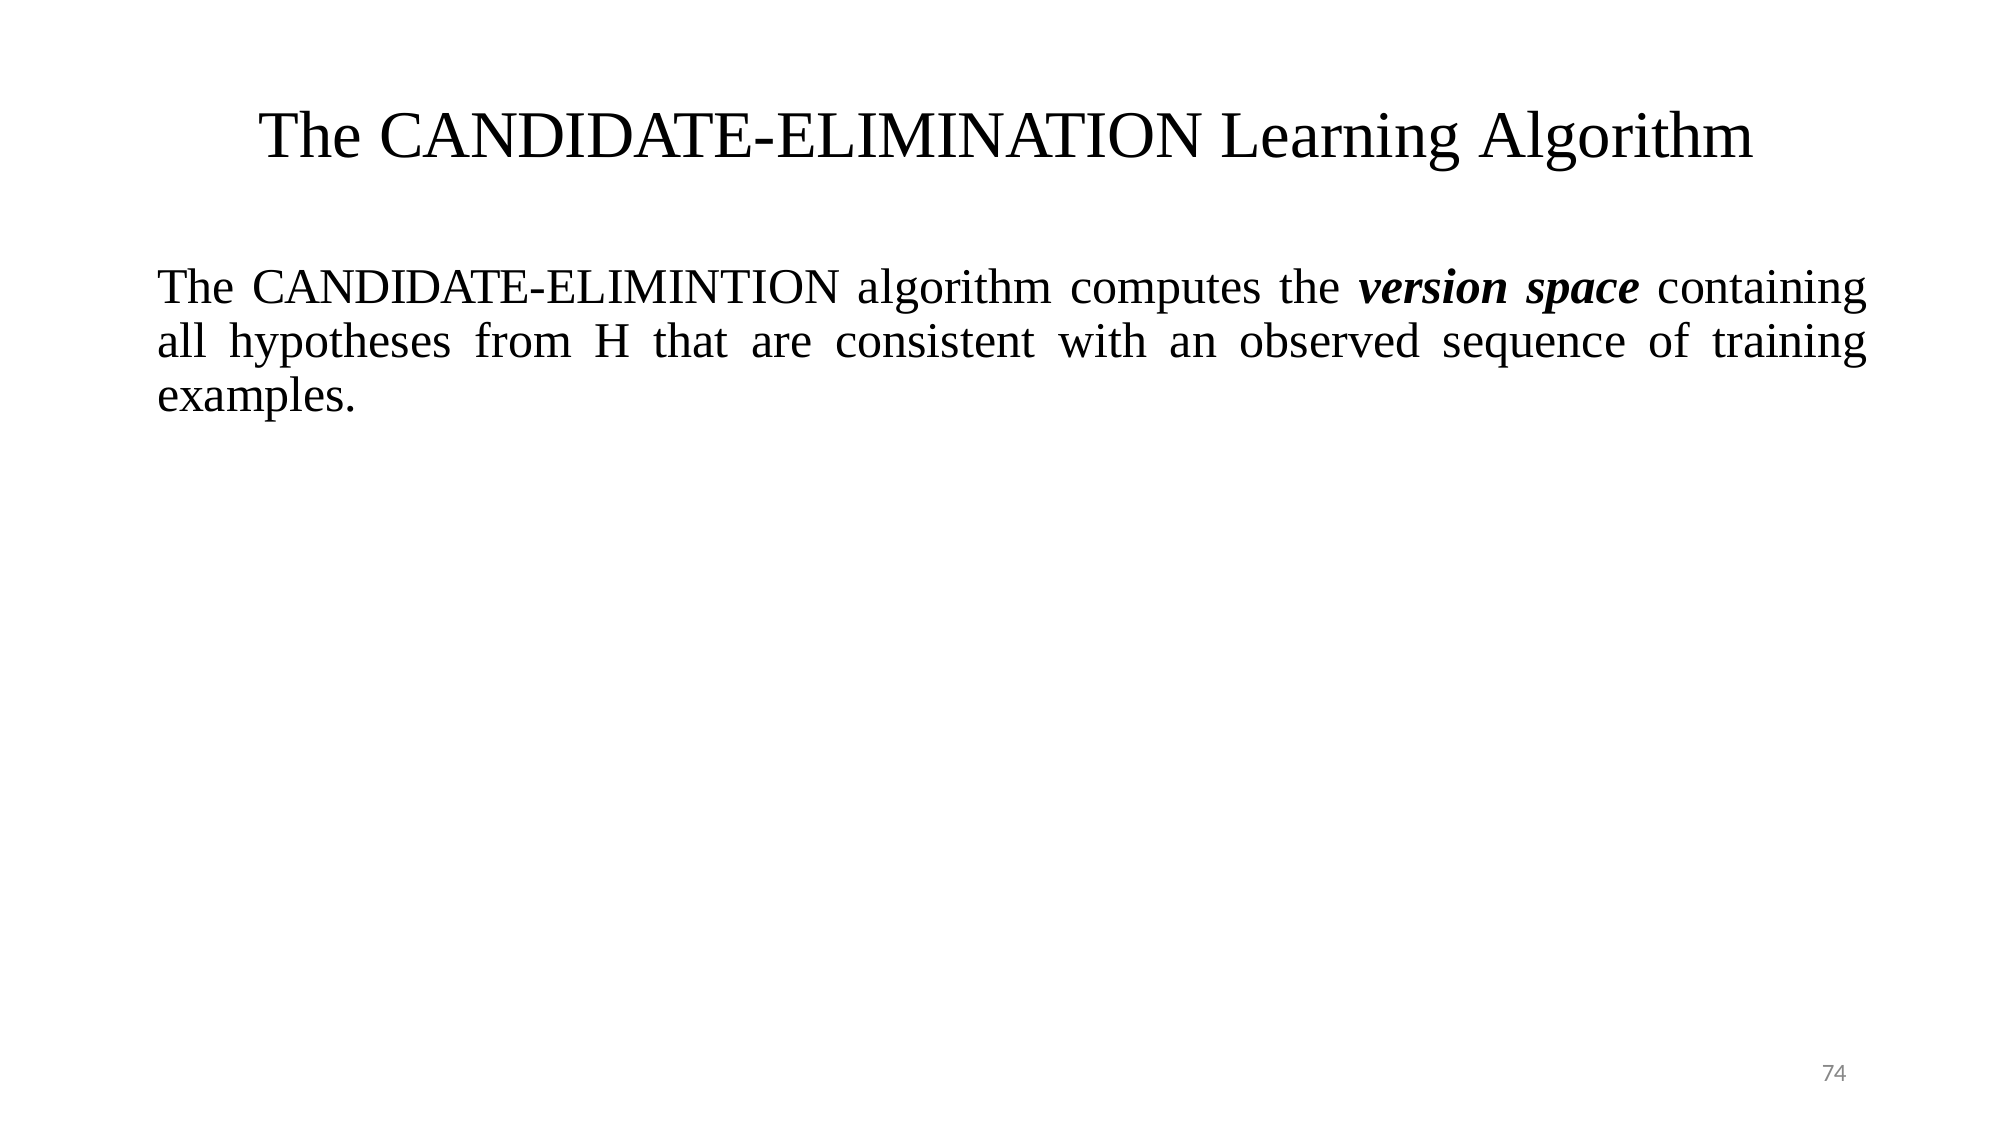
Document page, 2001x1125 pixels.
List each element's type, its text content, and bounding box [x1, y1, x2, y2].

slide_number 74 [1815, 1060, 1856, 1125]
title The CANDIDATE-ELIMINATION Learning Algorithm [153, 88, 1847, 279]
text_box The CANDIDATE-ELIMINTION algorithm computes the version space containing all hypotheses from H that are consistent with an observed sequence of training examples. [155, 250, 1868, 422]
